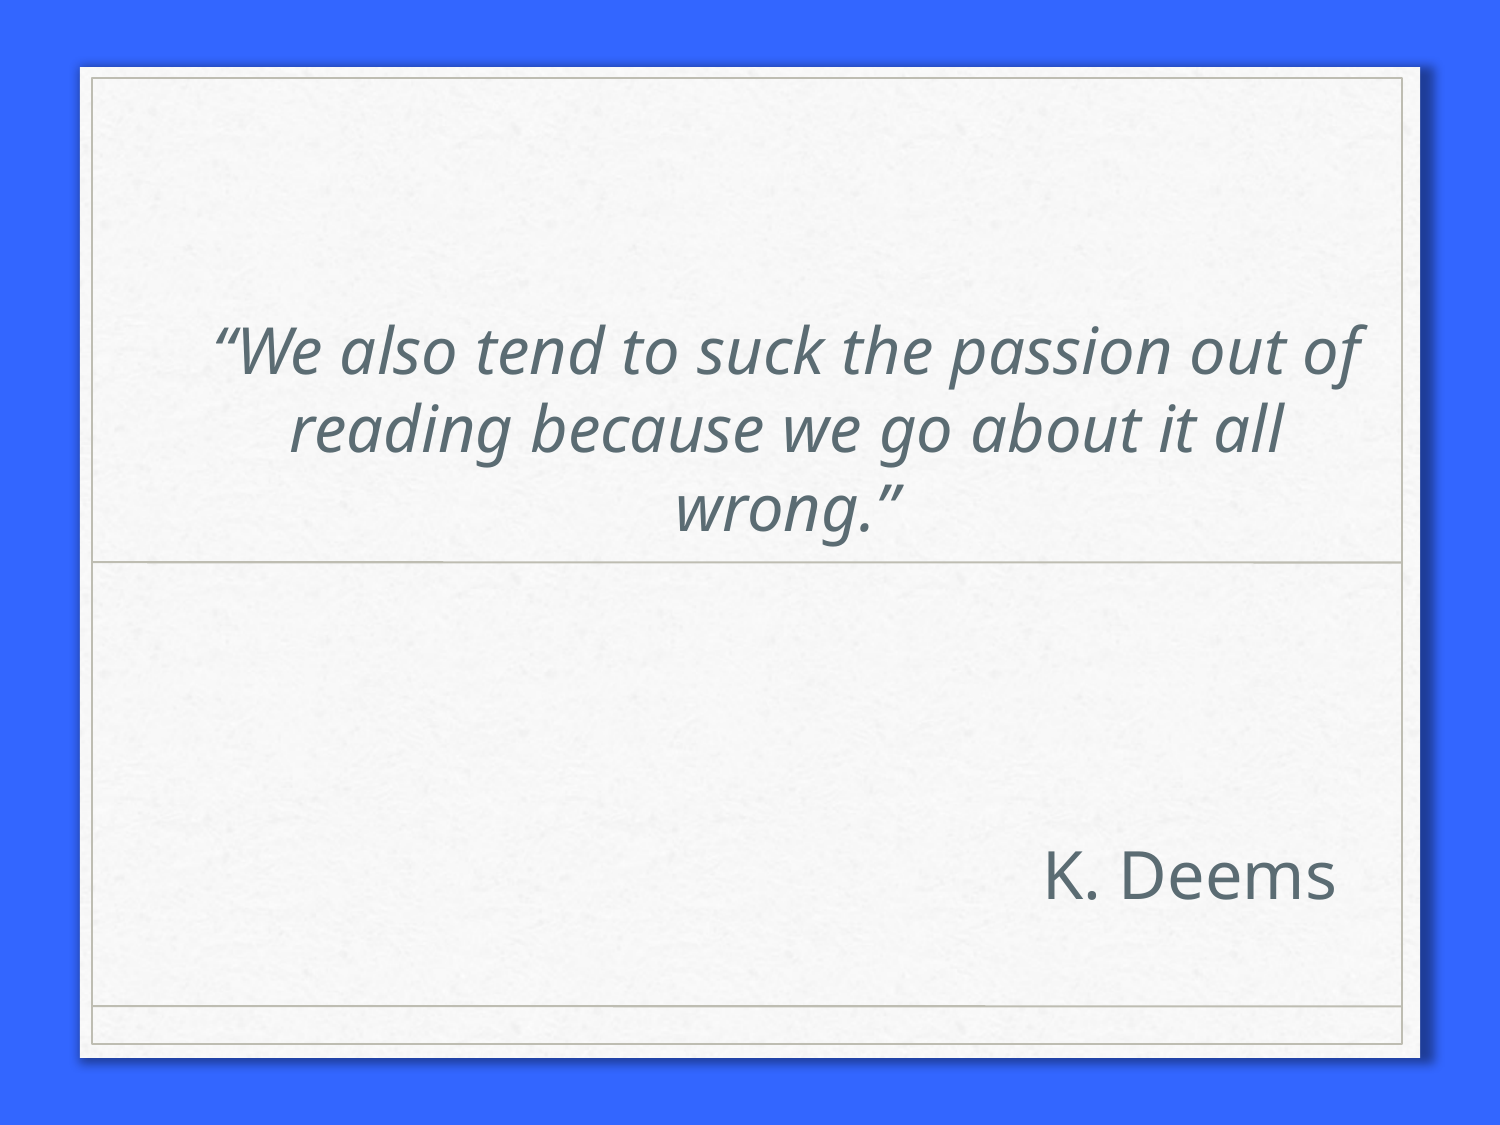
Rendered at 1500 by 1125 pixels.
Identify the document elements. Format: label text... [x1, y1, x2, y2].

subtitle K. Deems [147, 825, 1353, 988]
picture [79, 67, 1421, 1058]
title “We also tend to suck the passion out of reading because we go about it all wrong.” [184, 300, 1390, 552]
